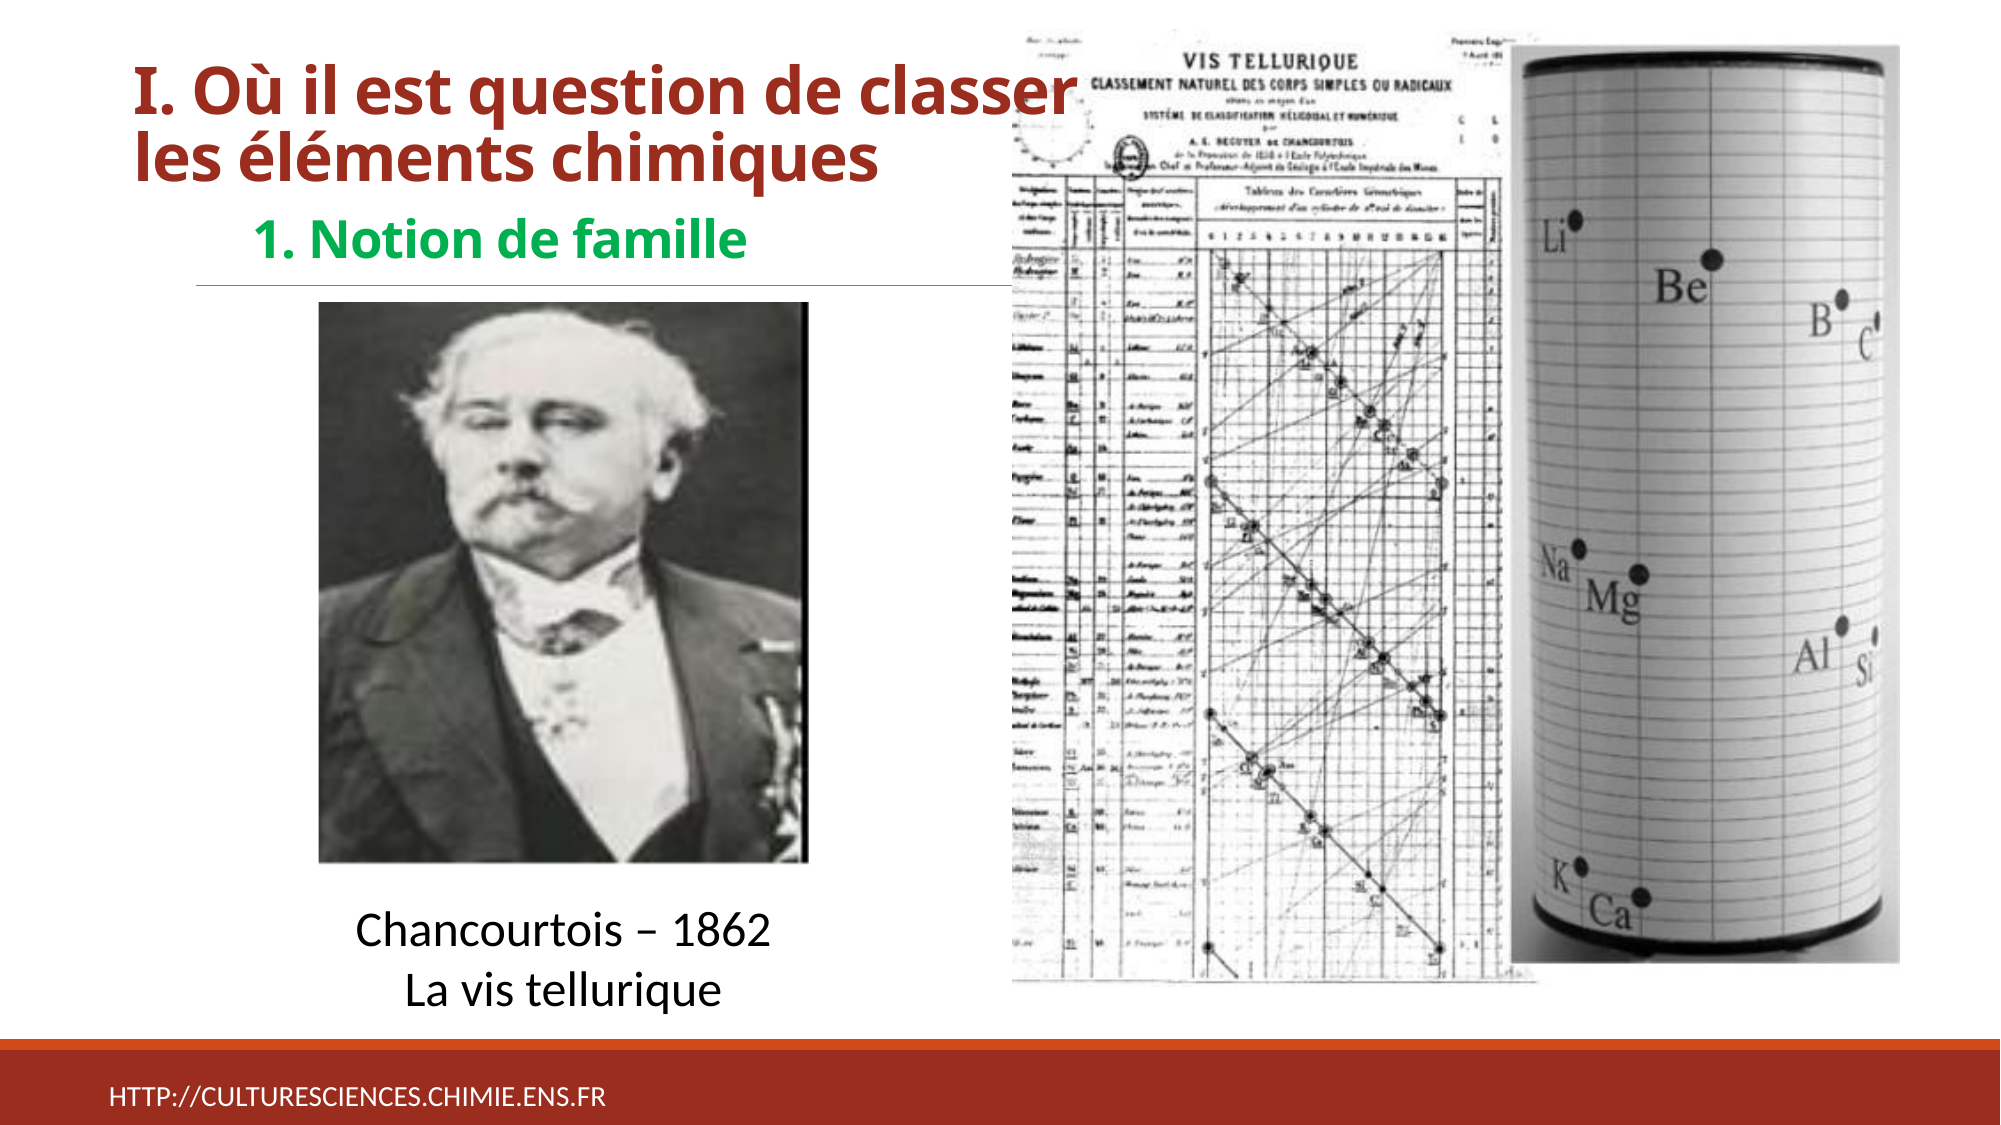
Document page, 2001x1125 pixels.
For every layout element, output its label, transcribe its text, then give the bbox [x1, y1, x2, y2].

title I. Où il est question de classer les éléments chimiques 1. Notion de famille [118, 33, 1009, 283]
text_box Chancourtois – 1862 La vis tellurique [285, 888, 842, 1024]
footer http://culturesciences.chimie.ens.fr [20, 1065, 696, 1125]
picture [317, 302, 810, 866]
picture [1012, 28, 1900, 988]
